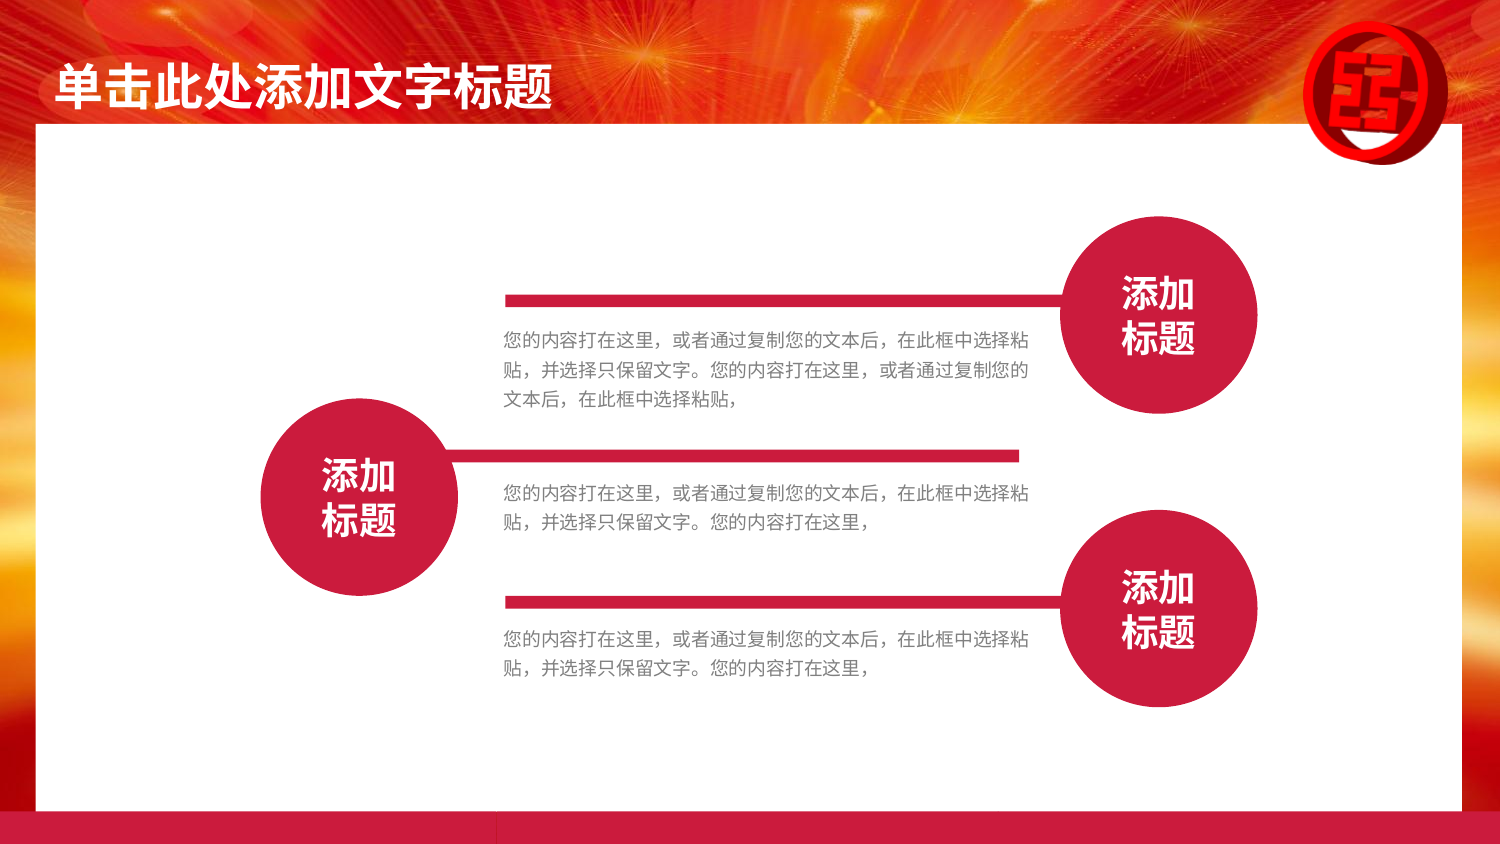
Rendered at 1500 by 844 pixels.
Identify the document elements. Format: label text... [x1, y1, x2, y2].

text_box 您的内容打在这里，或者通过复制您的文本后，在此框中选择粘贴，并选择只保留文字。您的内容打在这里， [494, 616, 1056, 684]
text_box 添加 标题 [260, 398, 458, 596]
text_box [504, 293, 1062, 308]
text_box [496, 810, 997, 844]
text_box 添加 标题 [1060, 216, 1258, 414]
text_box 您的内容打在这里，或者通过复制您的文本后，在此框中选择粘贴，并选择只保留文字。您的内容打在这里，或者通过复制您的文本后，在此框中选择粘贴， [494, 318, 1056, 415]
picture [0, 0, 1500, 810]
text_box [0, 810, 496, 844]
text_box 您的内容打在这里，或者通过复制您的文本后，在此框中选择粘贴，并选择只保留文字。您的内容打在这里， [494, 470, 1056, 538]
text_box [504, 595, 1060, 610]
text_box [446, 449, 1020, 463]
text_box [997, 810, 1500, 844]
text_box 添加 标题 [1060, 509, 1258, 708]
